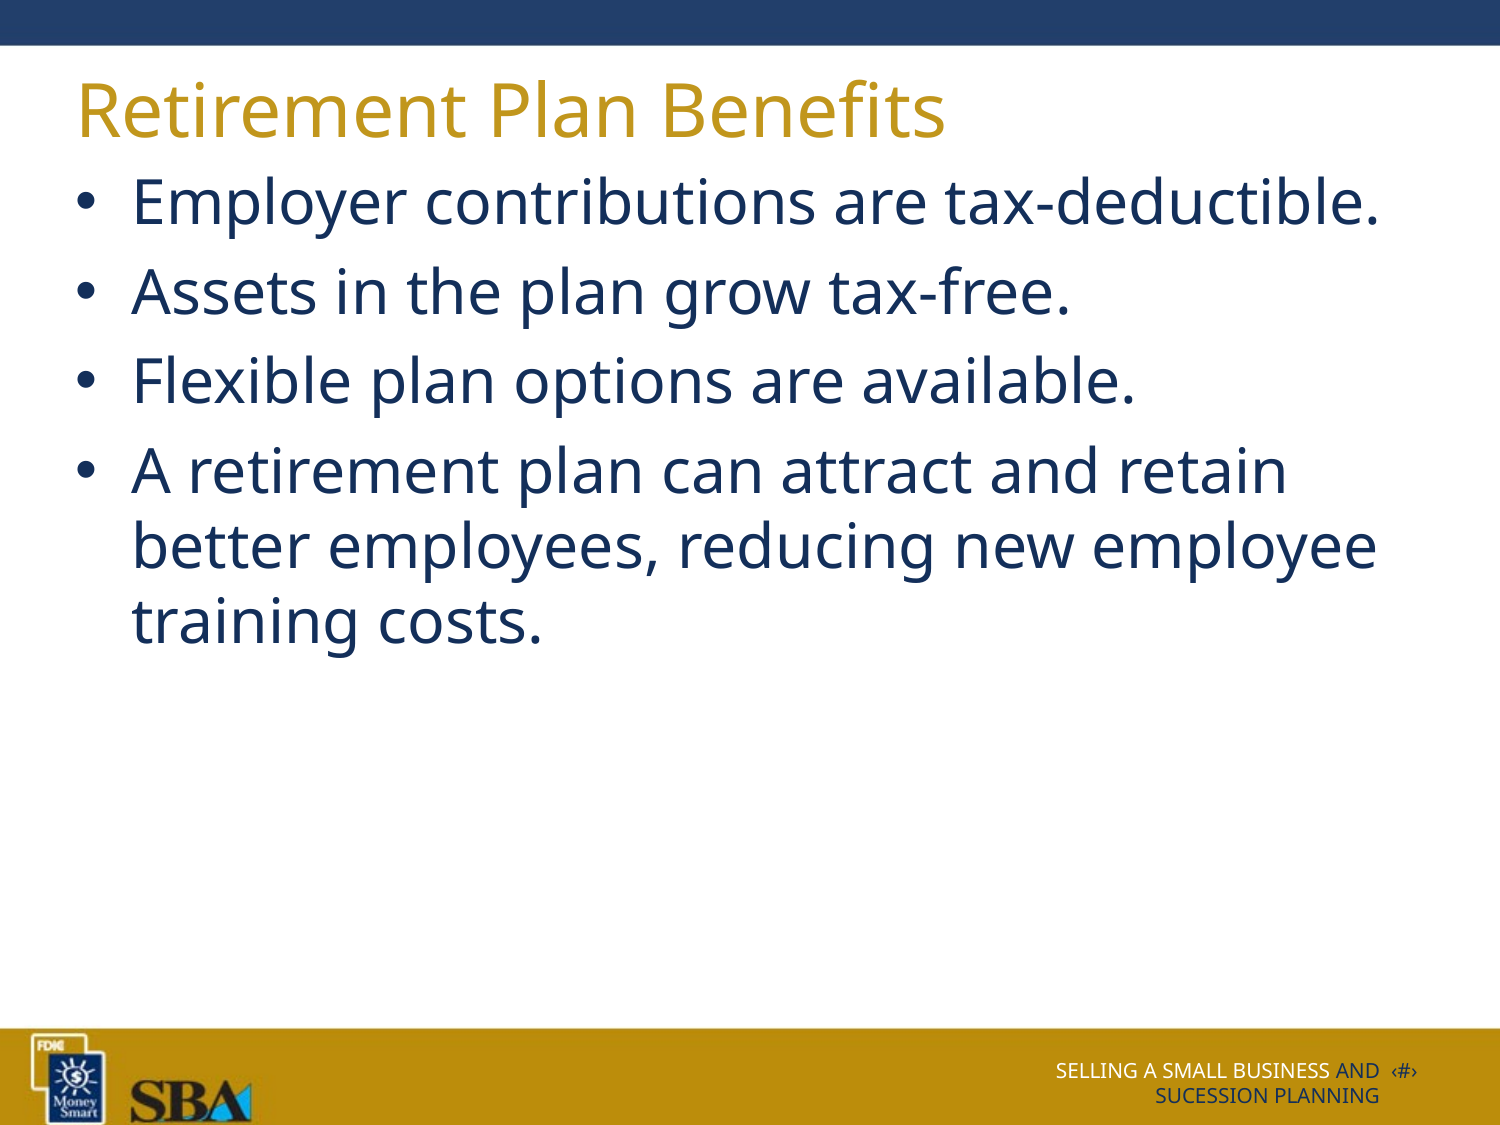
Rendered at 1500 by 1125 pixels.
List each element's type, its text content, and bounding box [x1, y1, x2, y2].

picture [0, 0, 1500, 1125]
list Employer contributions are tax-deductible. Assets in the plan grow tax-free. Flexible plan options are available. A retirement plan can attract and retain better employees, reducing new employee training costs. [74, 161, 1426, 863]
title Retirement Plan Benefits [74, 61, 1426, 161]
